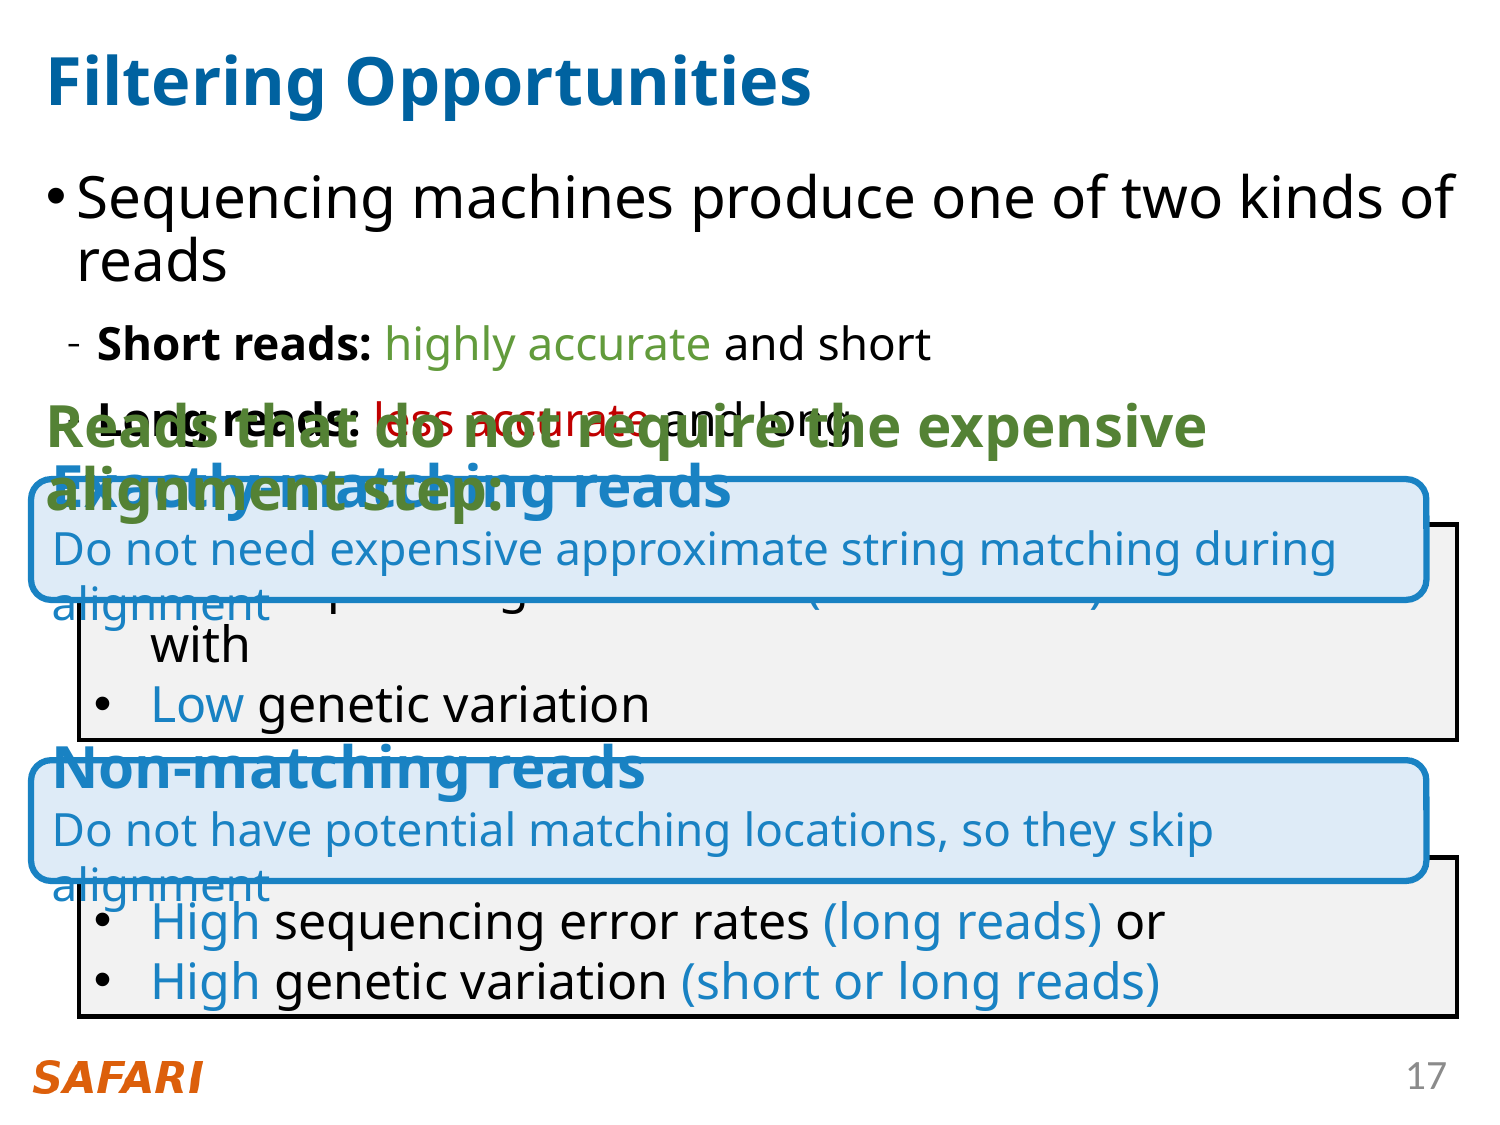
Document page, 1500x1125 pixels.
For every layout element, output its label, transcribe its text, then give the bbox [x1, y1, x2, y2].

text_box Exactly-matching reads Do not need expensive approximate string matching during alignment [30, 483, 1428, 601]
text_box Low sequencing error rates (short reads) combined with Low genetic variation [78, 523, 1458, 741]
title Filtering Opportunities [31, 15, 1475, 143]
list Sequencing machines produce one of two kinds of reads Short reads: highly accurate and short Long reads: less accurate and long [31, 160, 1487, 390]
text_box Reads that do not require the expensive alignment step: [31, 390, 1500, 483]
list Sequencing machines produce one of two kinds of reads Short reads: highly accurate and short Long reads: less accurate and long [31, 483, 1487, 1043]
text_box High sequencing error rates (long reads) or High genetic variation (short or long reads) [78, 856, 1458, 1018]
picture [31, 1051, 209, 1104]
text_box Non-matching reads Do not have potential matching locations, so they skip alignment [30, 759, 1428, 883]
